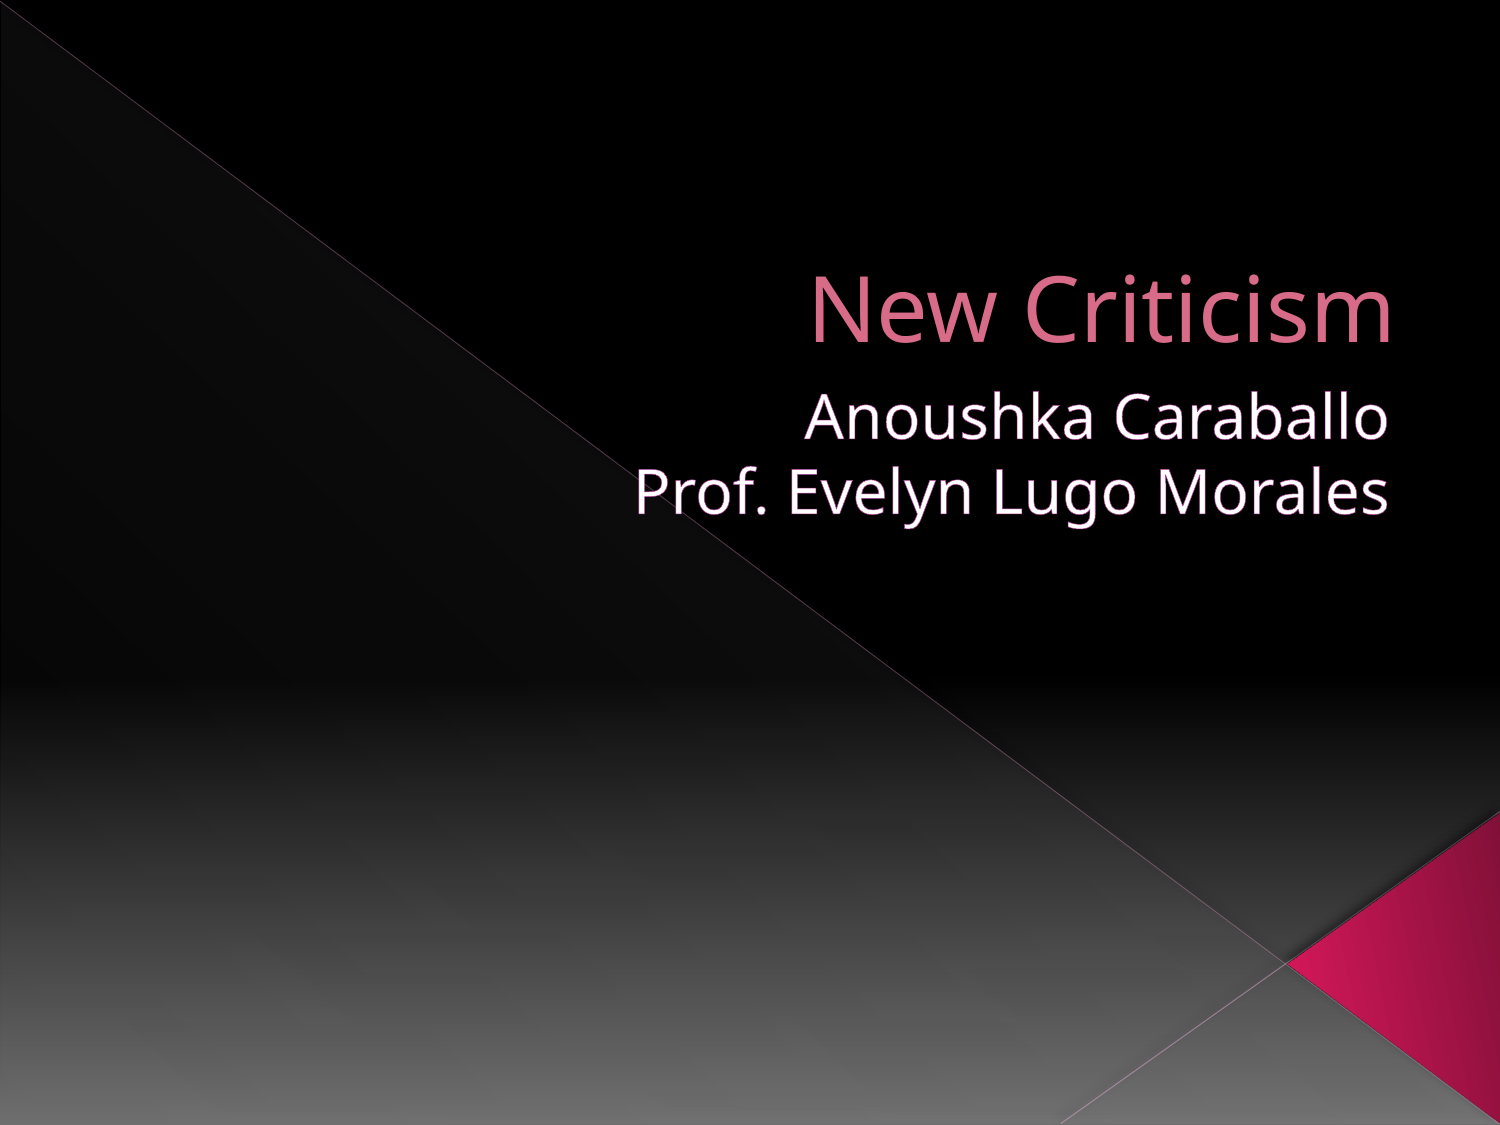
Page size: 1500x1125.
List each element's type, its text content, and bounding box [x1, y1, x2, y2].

title New Criticism [88, 127, 1412, 369]
subtitle Anoushka Caraballo Prof. Evelyn Lugo Morales [88, 369, 1412, 657]
